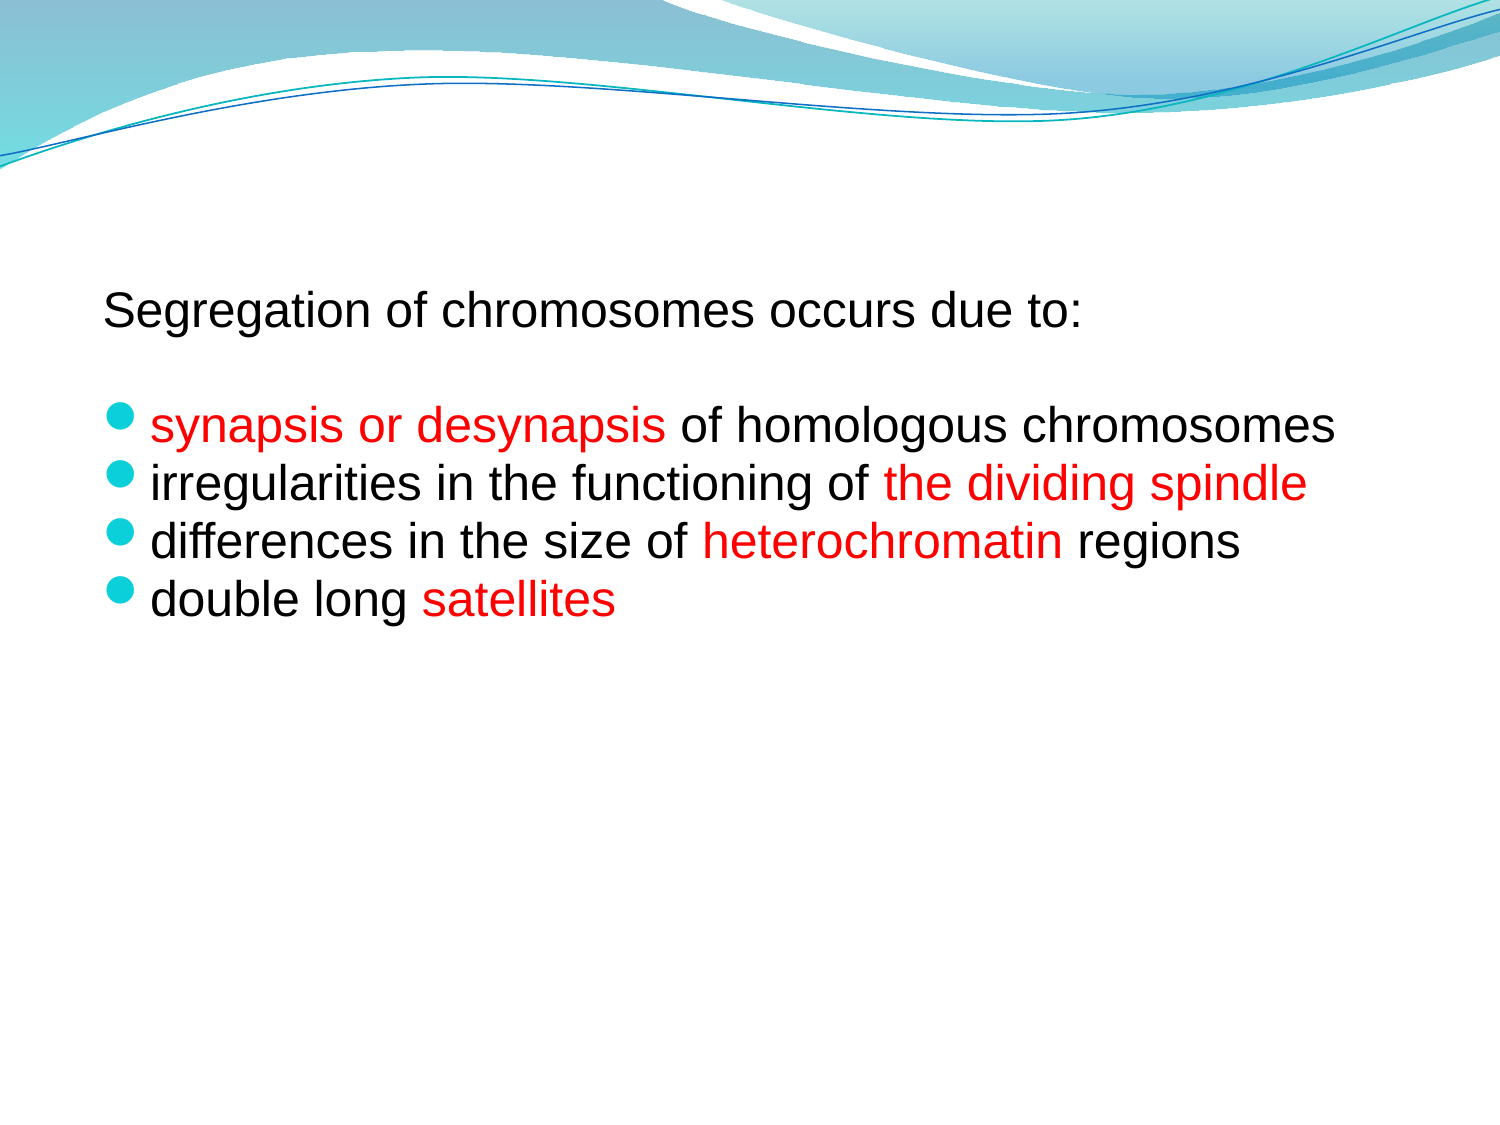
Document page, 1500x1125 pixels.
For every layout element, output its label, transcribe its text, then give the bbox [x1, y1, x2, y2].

list Segregation of chromosomes occurs due to: synapsis or desynapsis of homologous chromosomes irregularities in the functioning of the dividing spindle differences in the size of heterochromatin regions double long satellites [87, 281, 1463, 844]
